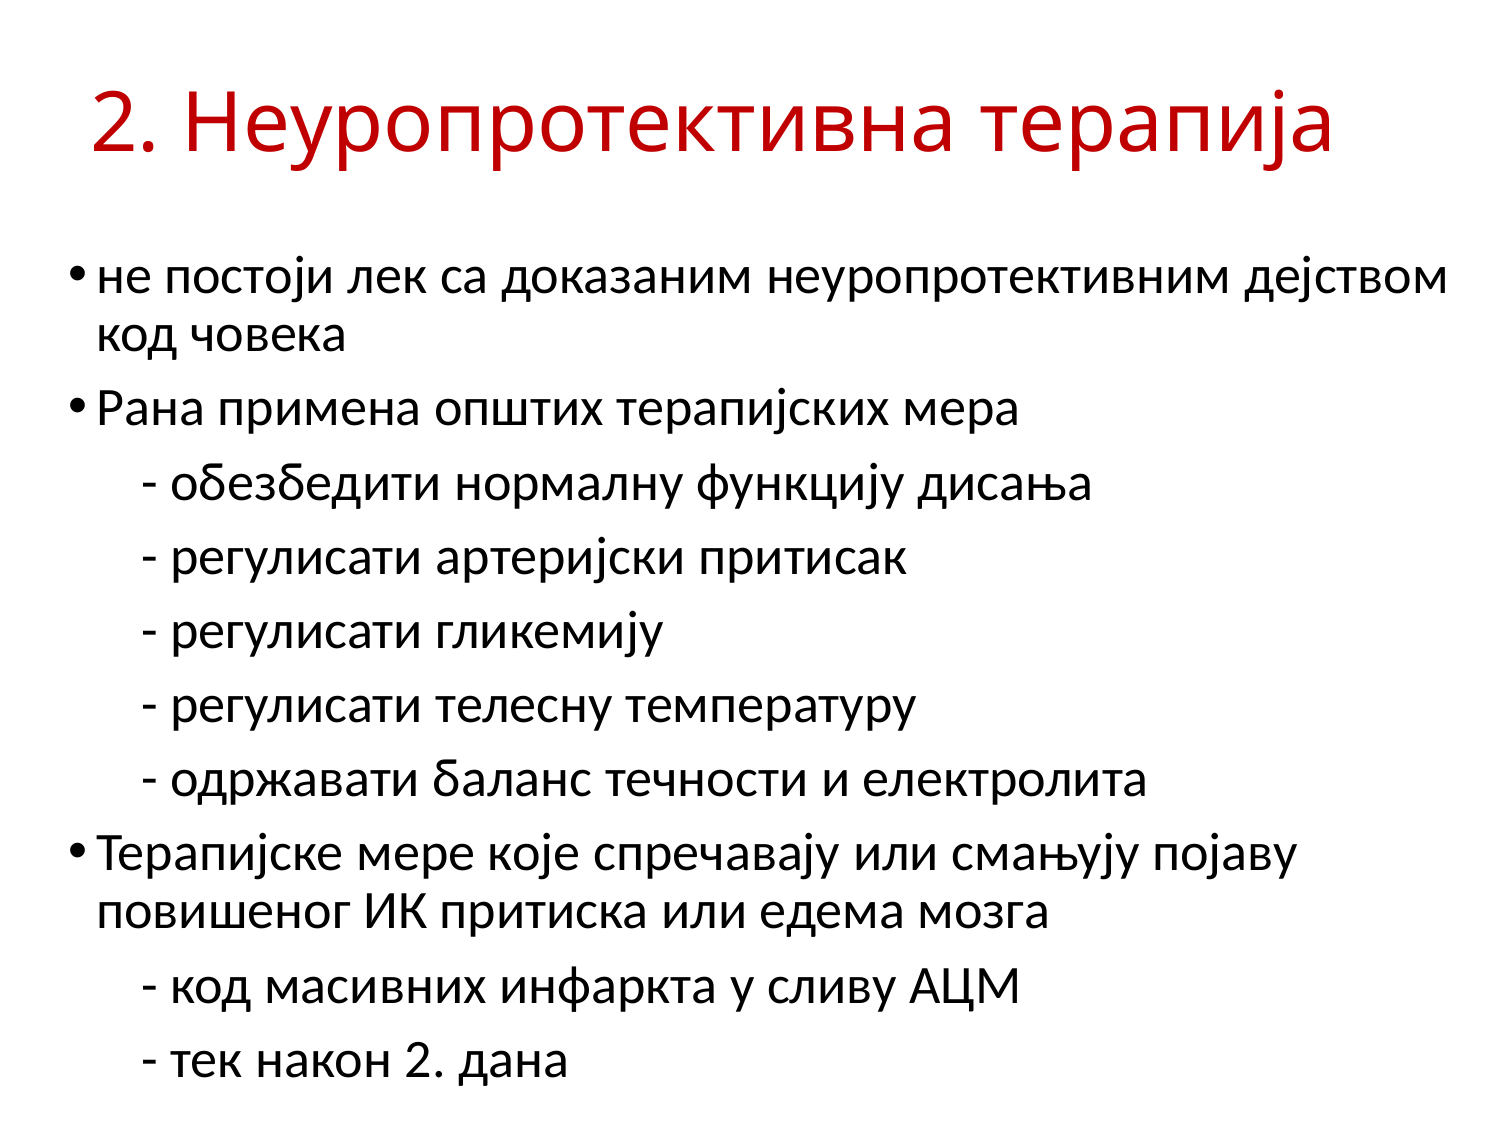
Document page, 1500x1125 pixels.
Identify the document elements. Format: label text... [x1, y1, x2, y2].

title 2. Неуропротективна терапија [75, 40, 1451, 208]
list не постоји лек са доказаним неуропротективним дејством код човека Рана примена општих терапијских мера - обезбедити нормалну функцију дисања - регулисати артеријски притисак - регулисати гликемију - регулисати телесну температуру - одржавати баланс течности и електролита Терапијске мере које спречавају или смањују појаву повишеног ИК притиска или едема мозга - код масивних инфаркта у сливу АЦМ - тек након 2. дана [53, 239, 1500, 1125]
